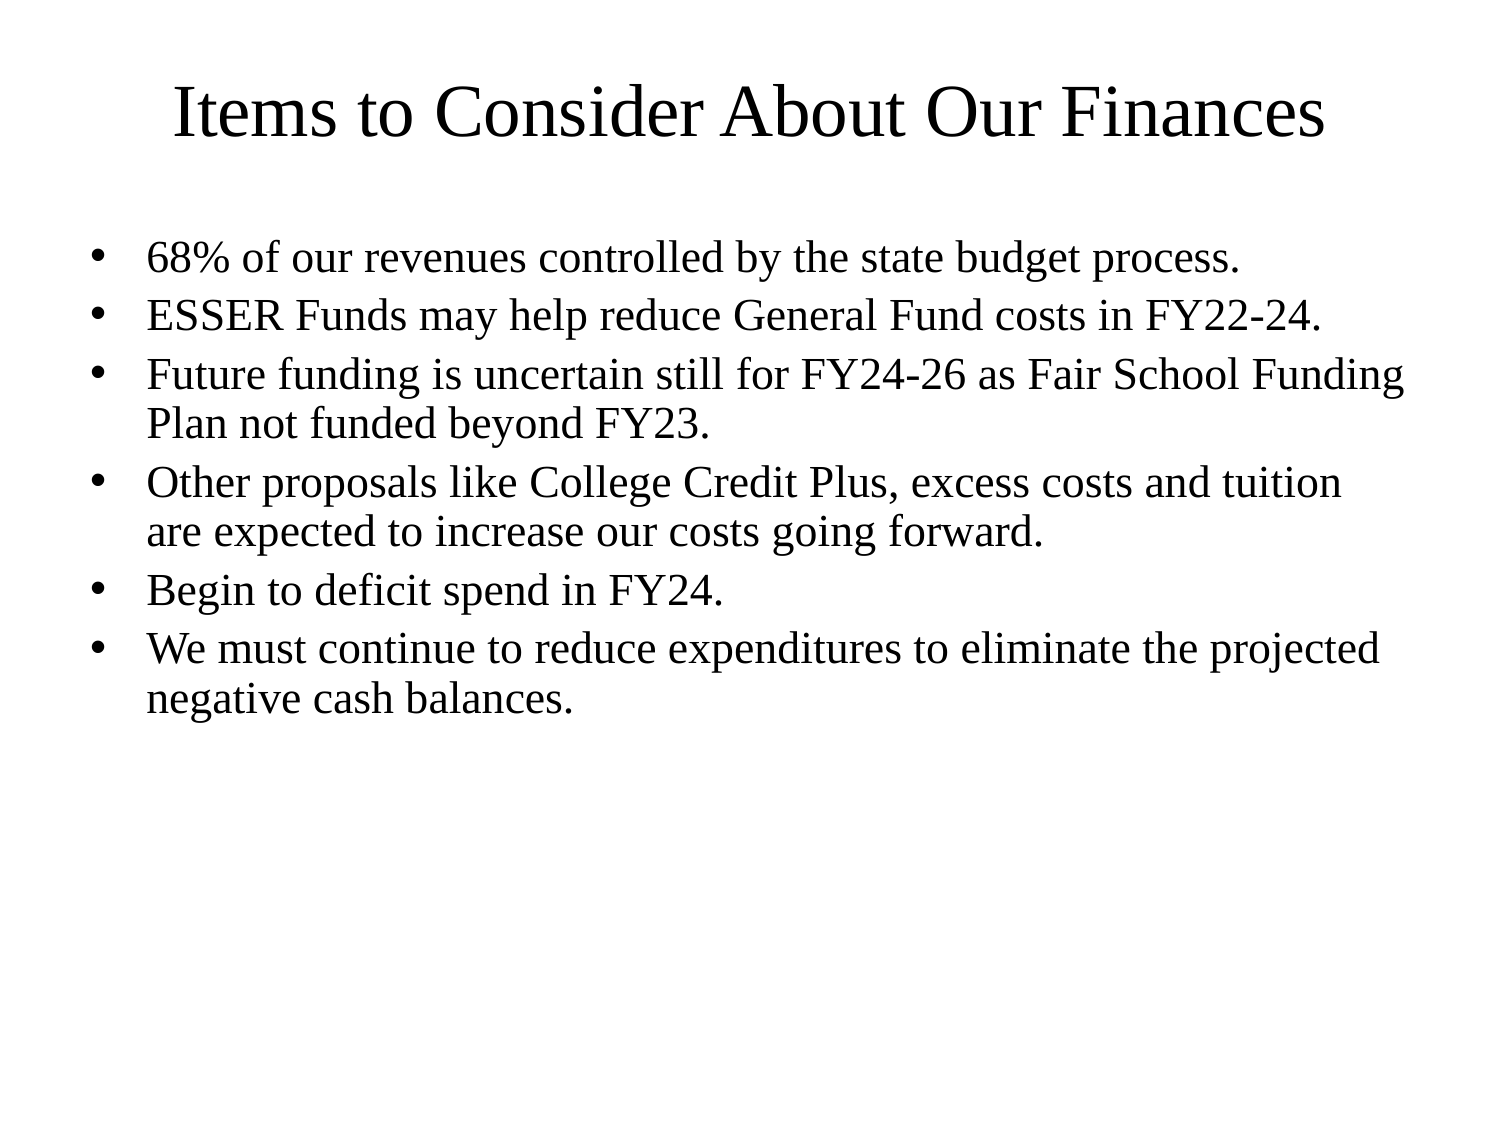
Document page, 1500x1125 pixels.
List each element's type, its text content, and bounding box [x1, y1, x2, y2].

list 68% of our revenues controlled by the state budget process. ESSER Funds may help reduce General Fund costs in FY22-24. Future funding is uncertain still for FY24-26 as Fair School Funding Plan not funded beyond FY23. Other proposals like College Credit Plus, excess costs and tuition are expected to increase our costs going forward. Begin to deficit spend in FY24. We must continue to reduce expenditures to eliminate the projected negative cash balances. [75, 224, 1425, 938]
title Items to Consider About Our Finances [75, 12, 1425, 200]
